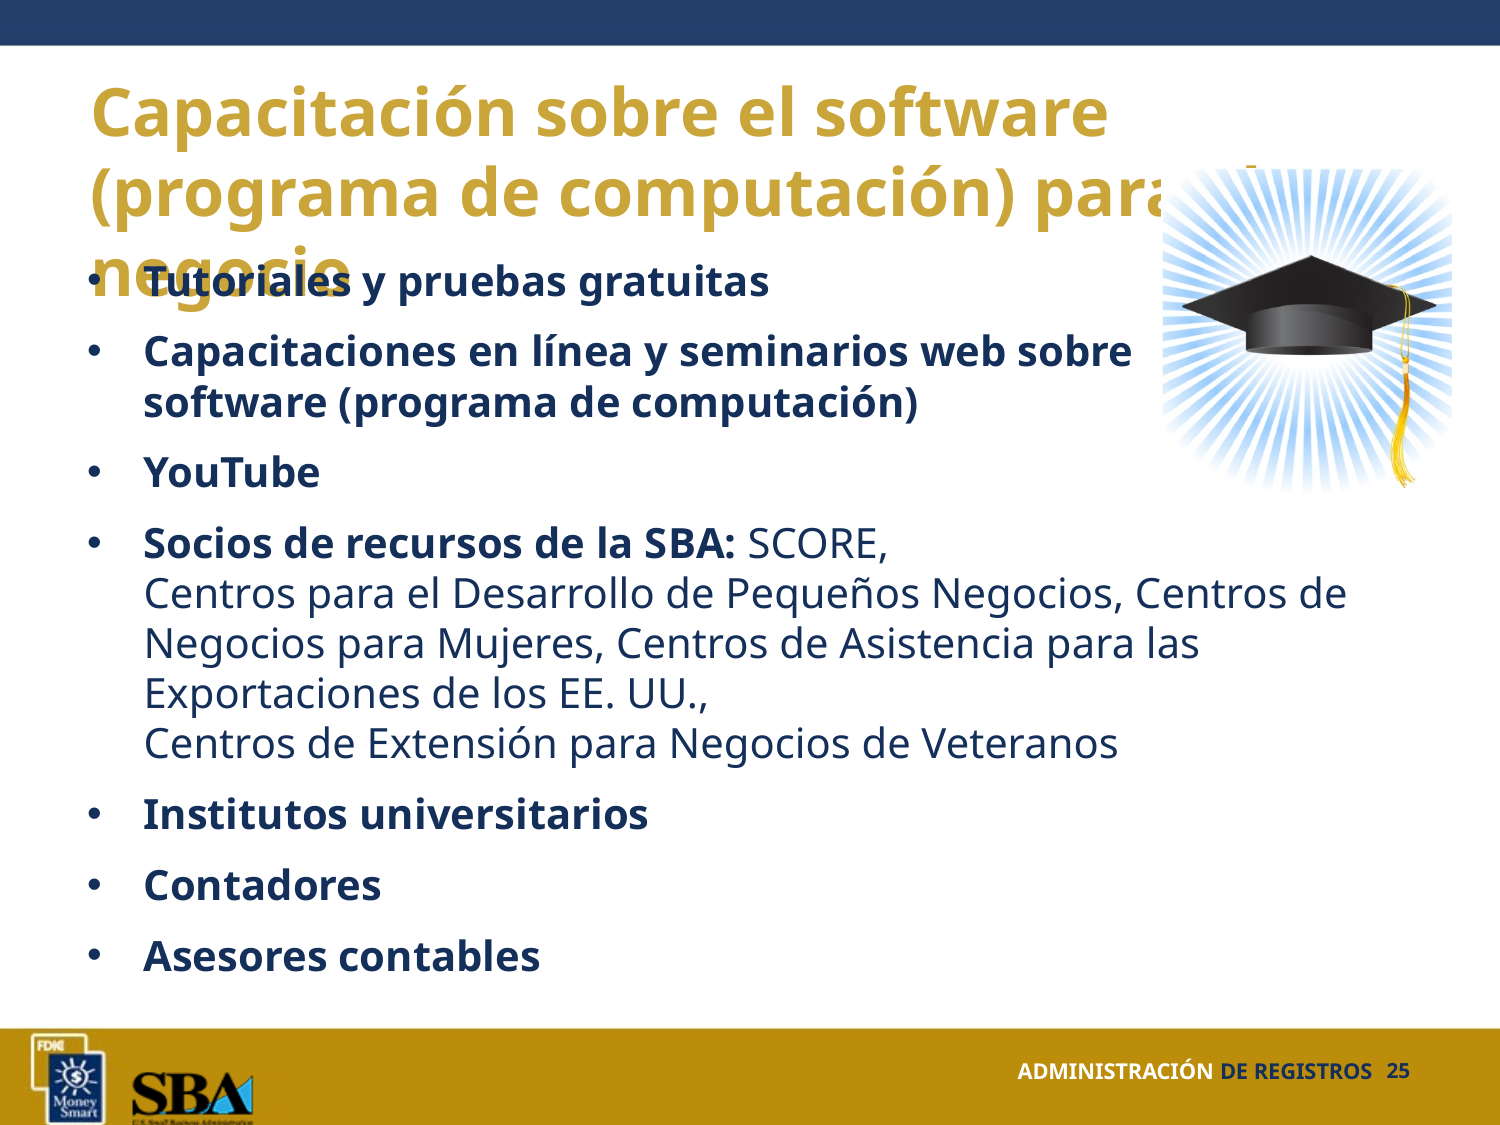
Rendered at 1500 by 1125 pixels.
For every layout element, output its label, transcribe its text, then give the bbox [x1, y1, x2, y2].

picture [0, 0, 1500, 1125]
list Tutoriales y pruebas gratuitas Capacitaciones en línea y seminarios web sobre software (programa de computación) YouTube Socios de recursos de la SBA: SCORE, Centros para el Desarrollo de Pequeños Negocios, Centros de Negocios para Mujeres, Centros de Asistencia para las Exportaciones de los EE. UU., Centros de Extensión para Negocios de Veteranos Institutos universitarios Contadores Asesores contables [71, 246, 1423, 1125]
title Capacitación sobre el software (programa de computación) para el negocio [74, 62, 1474, 318]
